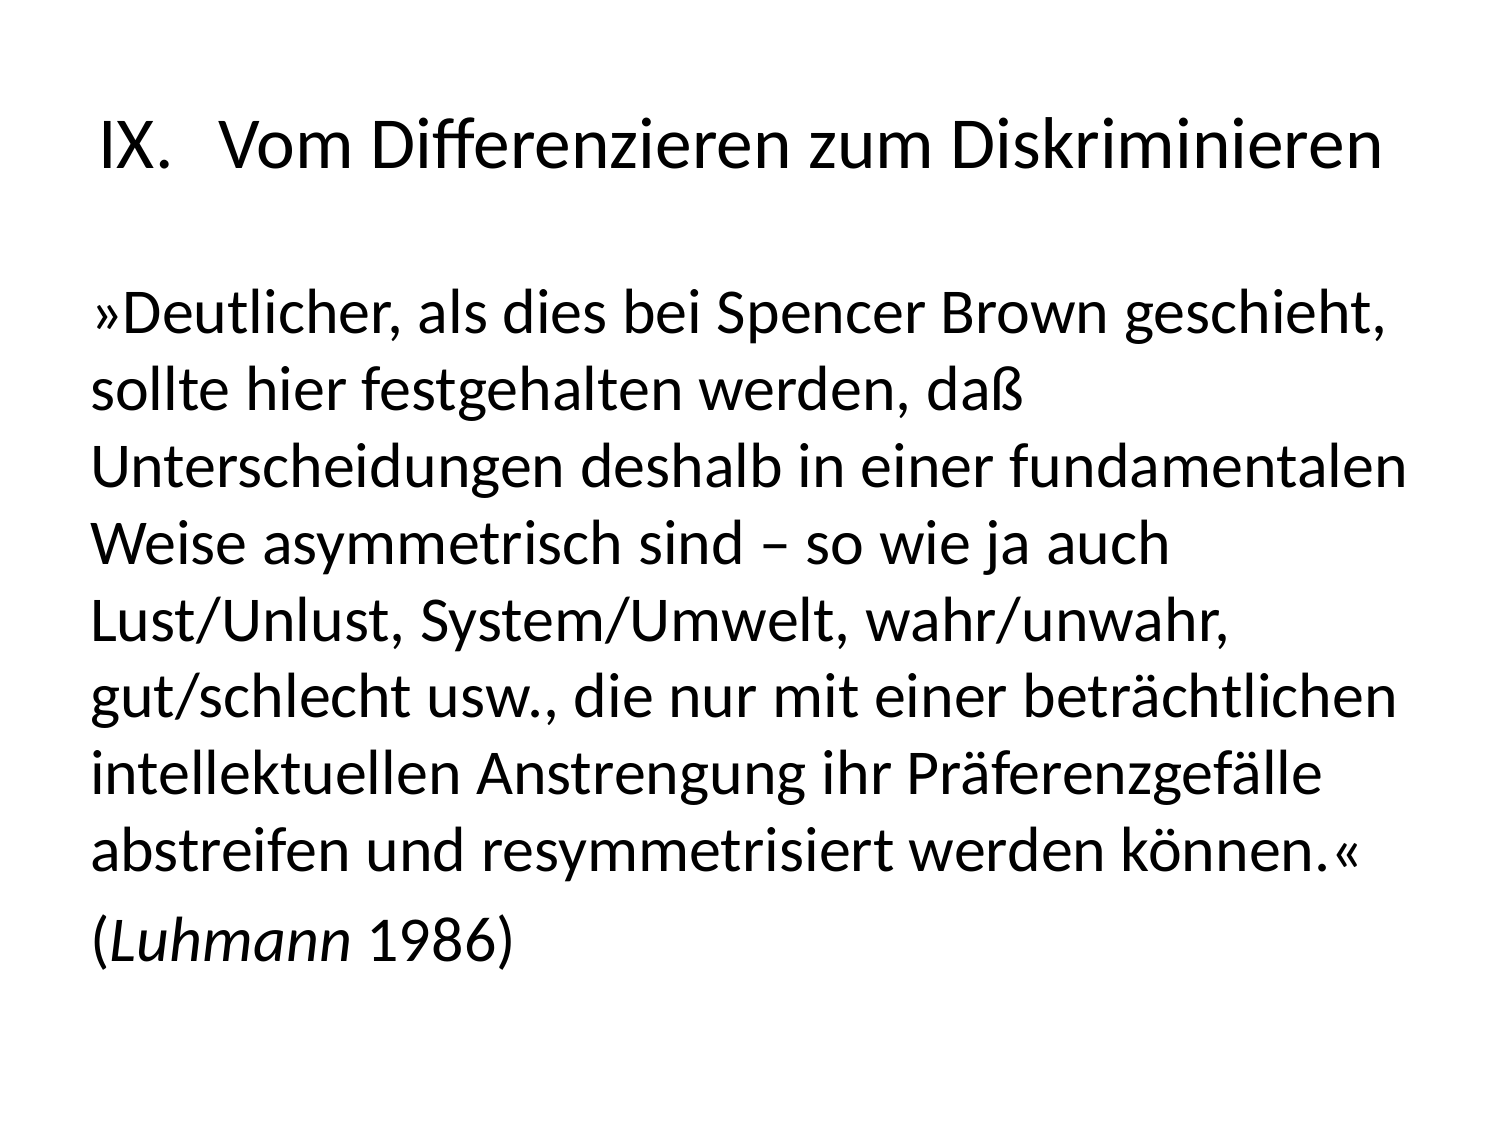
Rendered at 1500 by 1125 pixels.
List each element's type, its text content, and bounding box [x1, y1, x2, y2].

title IX. Vom Differenzieren zum Diskriminieren [75, 45, 1425, 233]
list »Deutlicher, als dies bei Spencer Brown geschieht, sollte hier festgehalten werden, daß Unterscheidungen deshalb in einer fundamentalen Weise asymmetrisch sind – so wie ja auch Lust/Unlust, System/Umwelt, wahr/unwahr, gut/schlecht usw., die nur mit einer beträchtlichen intellektuellen Anstrengung ihr Präferenzgefälle abstreifen und resymmetrisiert werden können.« (Luhmann 1986) [75, 262, 1425, 1005]
